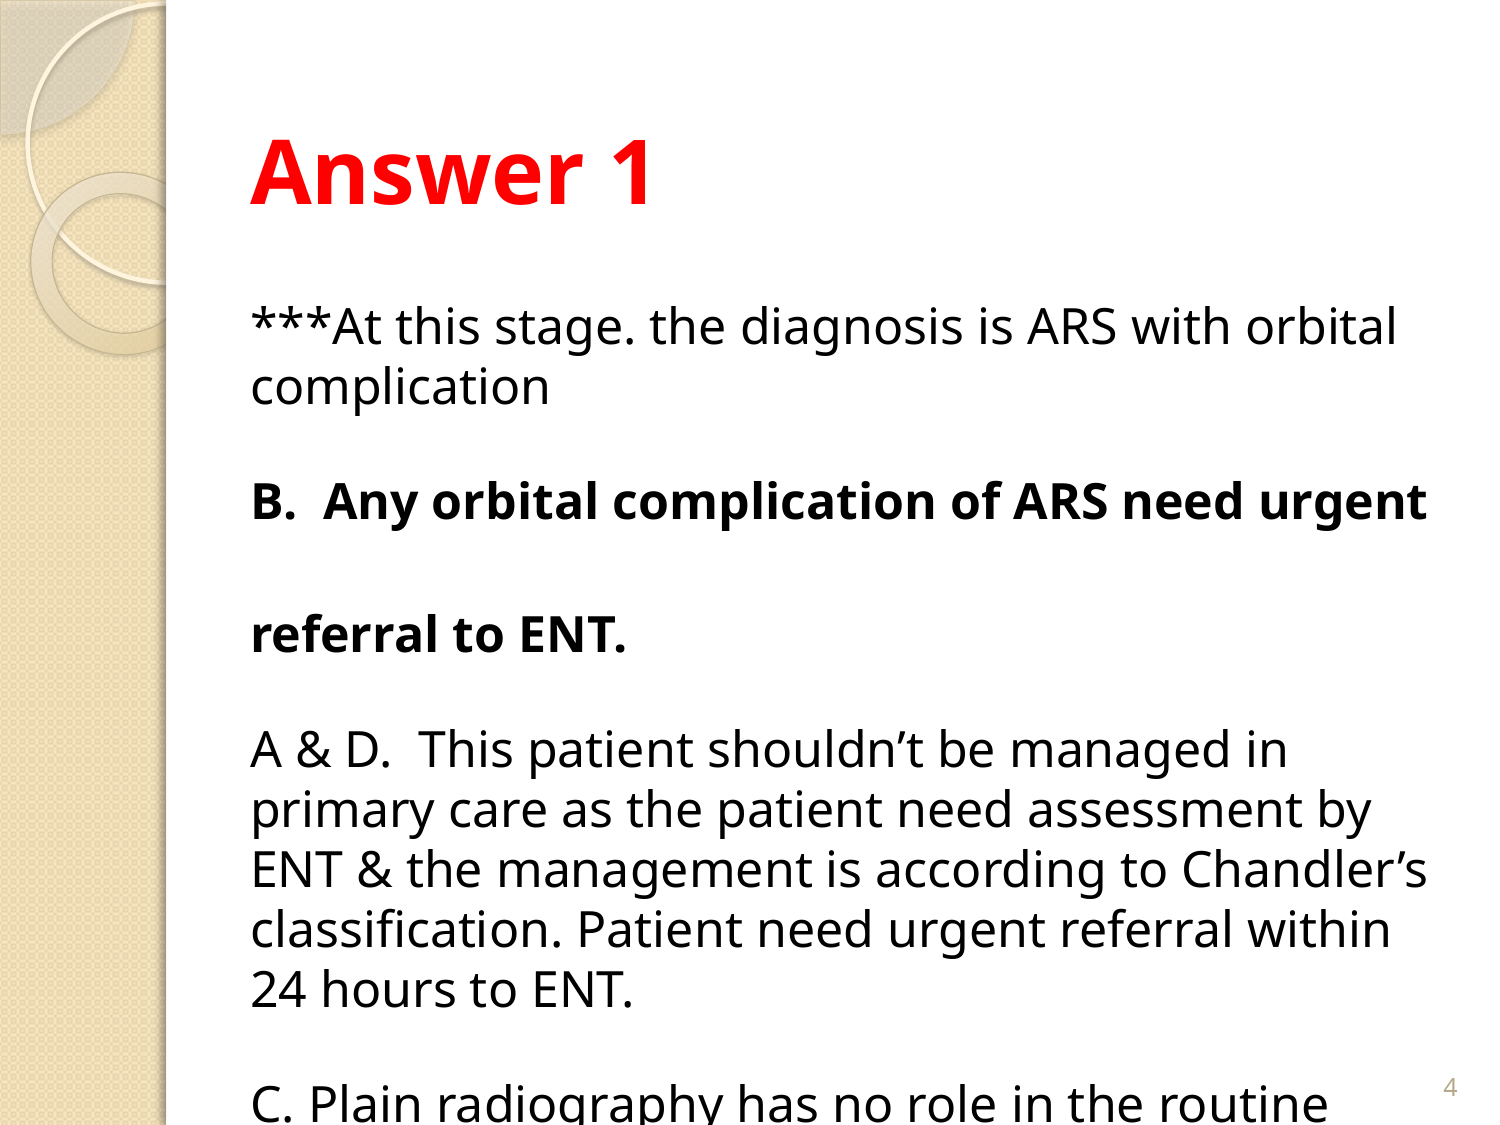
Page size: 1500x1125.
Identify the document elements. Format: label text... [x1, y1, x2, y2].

title Answer 1 [235, 75, 1466, 263]
slide_number 4 [1413, 1034, 1488, 1113]
list ***At this stage. the diagnosis is ARS with orbital complication B. Any orbital complication of ARS need urgent referral to ENT. A & D. This patient shouldn’t be managed in primary care as the patient need assessment by ENT & the management is according to Chandler’s classification. Patient need urgent referral within 24 hours to ENT. C. Plain radiography has no role in the routine management of RS. [235, 287, 1450, 1075]
